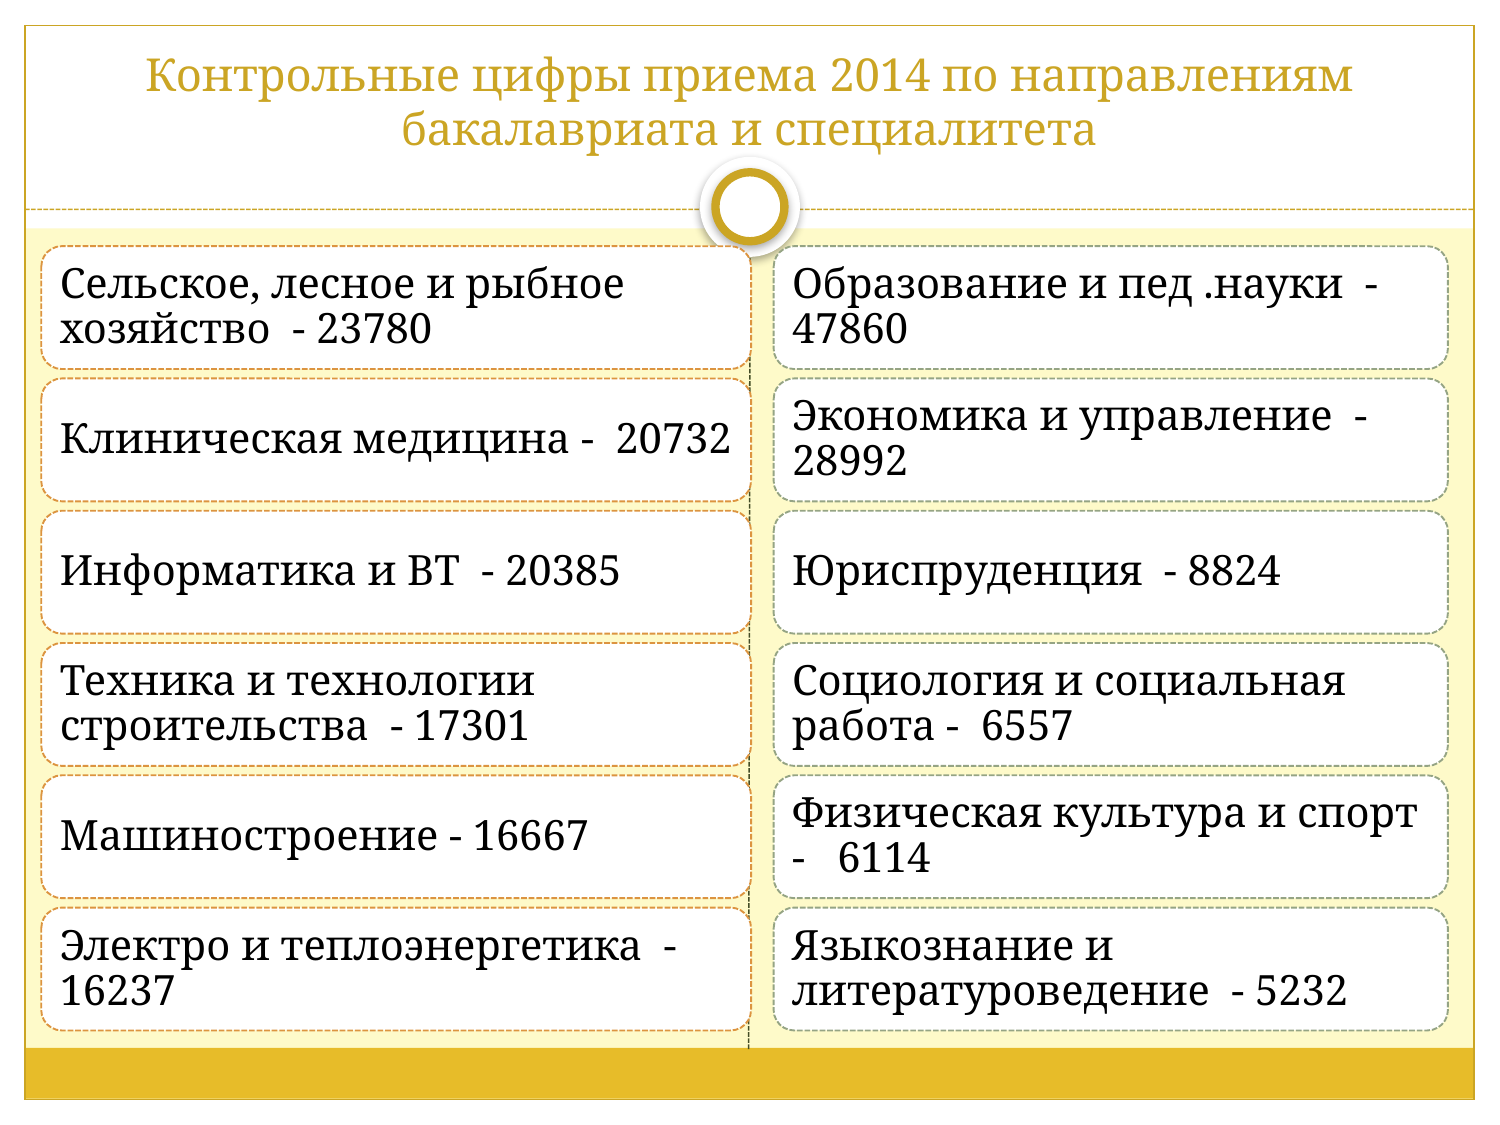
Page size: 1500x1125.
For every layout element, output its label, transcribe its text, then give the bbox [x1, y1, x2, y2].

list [773, 231, 1449, 1046]
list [41, 231, 752, 1046]
title Контрольные цифры приема 2014 по направлениям бакалавриата и специалитета [49, 37, 1450, 162]
